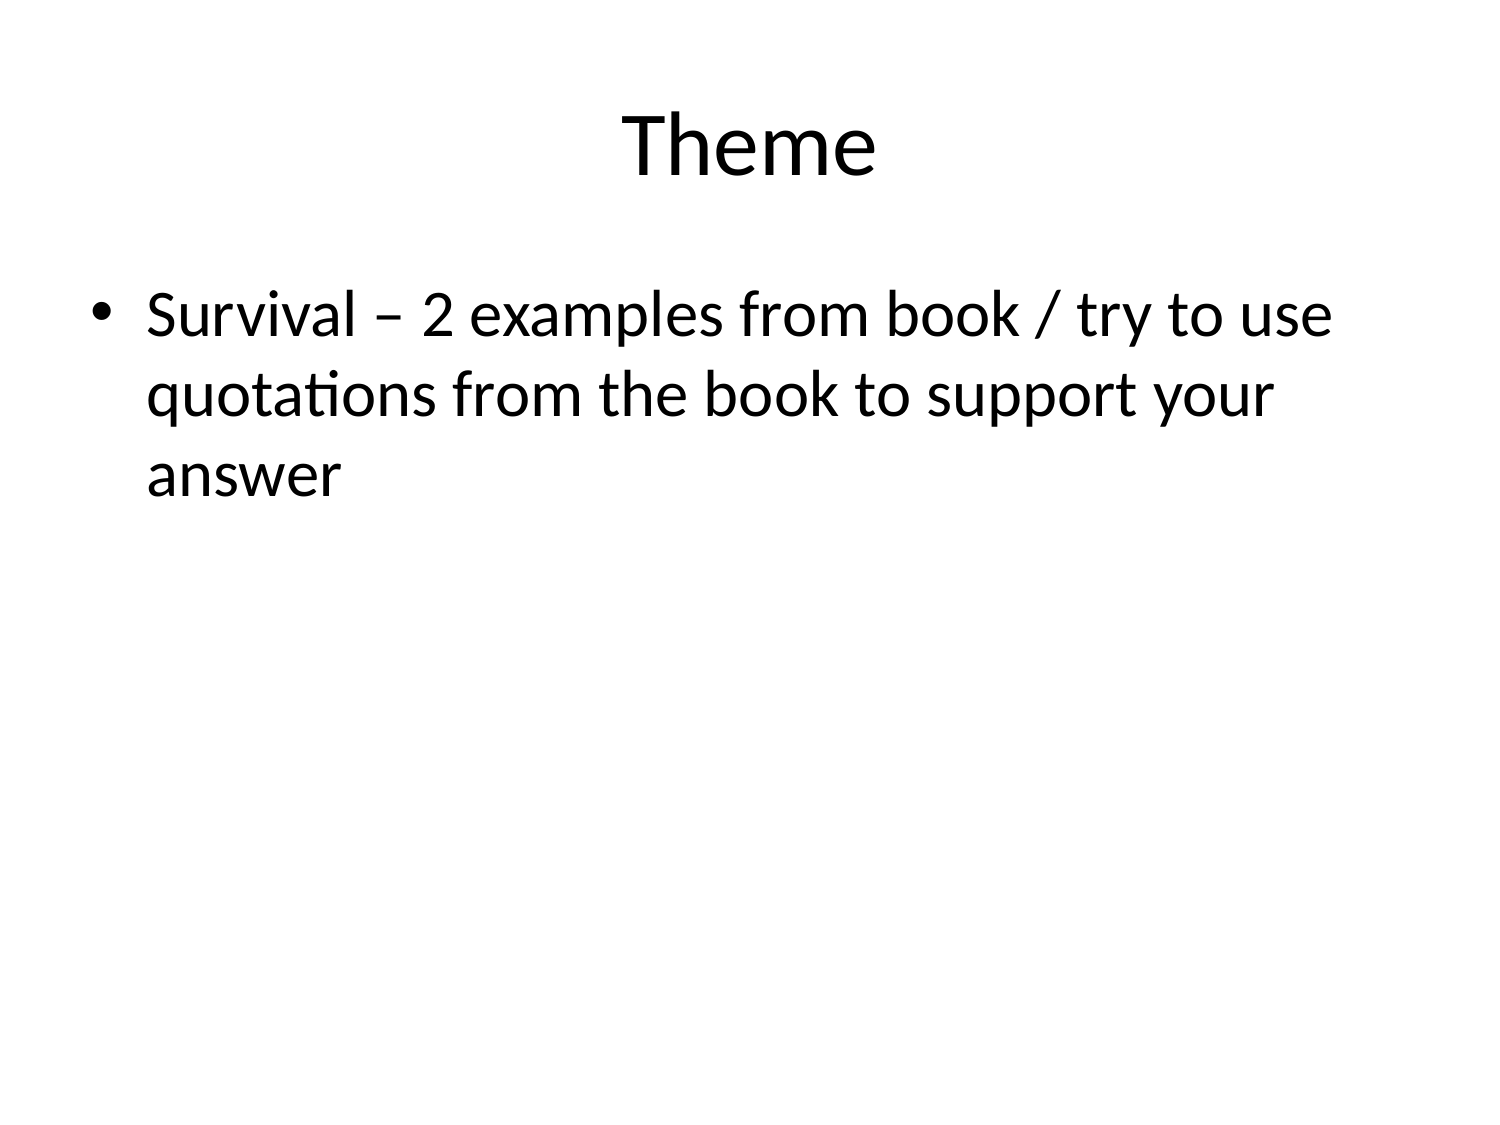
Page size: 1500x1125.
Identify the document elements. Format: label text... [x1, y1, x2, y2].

title Theme [75, 45, 1425, 233]
list Survival – 2 examples from book / try to use quotations from the book to support your answer [75, 262, 1425, 1005]
